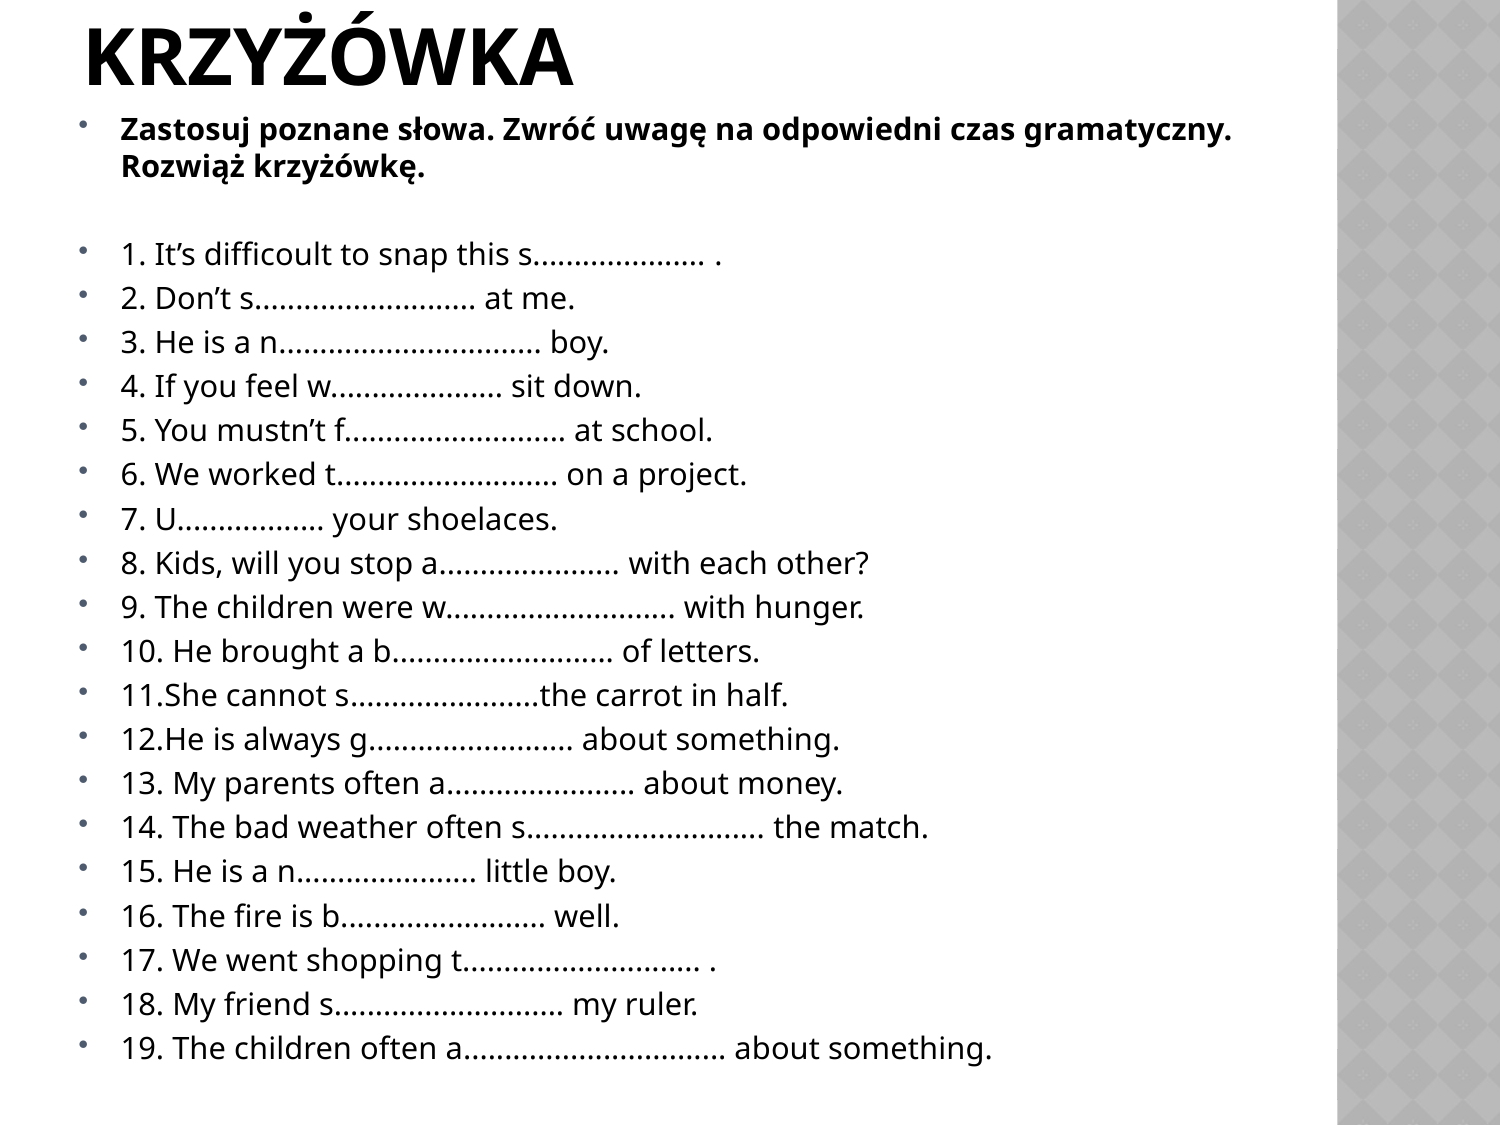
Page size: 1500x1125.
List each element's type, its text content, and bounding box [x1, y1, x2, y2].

list Zastosuj poznane słowa. Zwróć uwagę na odpowiedni czas gramatyczny. Rozwiąż krzyżówkę. 1. It’s difficoult to snap this s..................... . 2. Don’t s........................... at me. 3. He is a n................................ boy. 4. If you feel w..................... sit down. 5. You mustn’t f........................... at school. 6. We worked t........................... on a project. 7. U.................. your shoelaces. 8. Kids, will you stop a...................... with each other? 9. The children were w............................ with hunger. 10. He brought a b........................... of letters. 11.She cannot s.......................the carrot in half. 12.He is always g......................... about something. 13. My parents often a....................... about money. 14. The bad weather often s............................. the match. 15. He is a n...................... little boy. 16. The fire is b......................... well. 17. We went shopping t............................. . 18. My friend s............................ my ruler. 19. The children often a................................ about something. [64, 101, 1253, 1125]
title krzyżówka [75, 0, 1263, 102]
